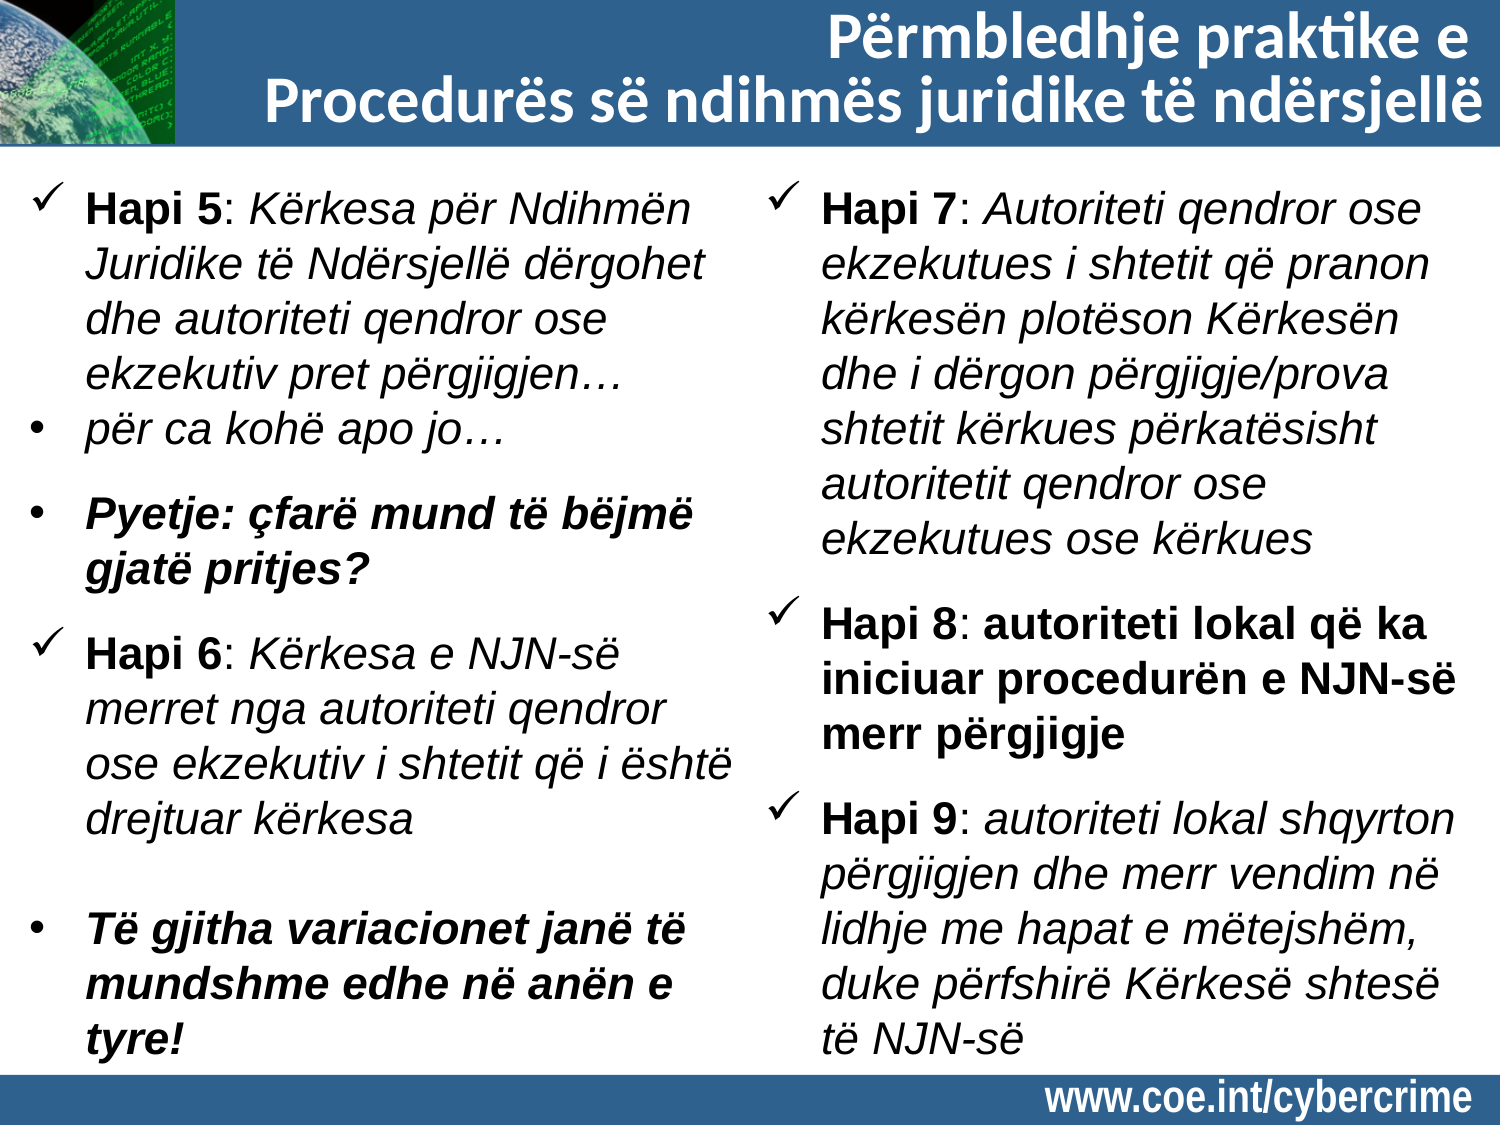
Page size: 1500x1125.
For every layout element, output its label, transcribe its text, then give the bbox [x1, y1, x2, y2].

text_box www.coe.int/cybercrime [1030, 1071, 1500, 1125]
text_box Hapi 7: Autoriteti qendror ose ekzekutues i shtetit që pranon kërkesën plotëson Kërkesën dhe i dërgon përgjigje/prova shtetit kërkues përkatësisht autoritetit qendror ose ekzekutues ose kërkues Hapi 8: autoriteti lokal që ka iniciuar procedurën e NJN-së merr përgjigje Hapi 9: autoriteti lokal shqyrton përgjigjen dhe merr vendim në lidhje me hapat e mëtejshëm, duke përfshirë Kërkesë shtesë të NJN-së [749, 171, 1500, 1071]
text_box Përmbledhje praktike e Procedurës së ndihmës juridike të ndërsjellë [177, 0, 1500, 149]
text_box Hapi 5: Kërkesa për Ndihmën Juridike të Ndërsjellë dërgohet dhe autoriteti qendror ose ekzekutiv pret përgjigjen… për ca kohë apo jo… Pyetje: çfarë mund të bëjmë gjatë pritjes? Hapi 6: Kërkesa e NJN-së merret nga autoriteti qendror ose ekzekutiv i shtetit që i është drejtuar kërkesa Të gjitha variacionet janë të mundshme edhe në anën e tyre! [14, 171, 749, 1071]
picture [0, 0, 175, 144]
text_box [0, 1073, 1030, 1125]
